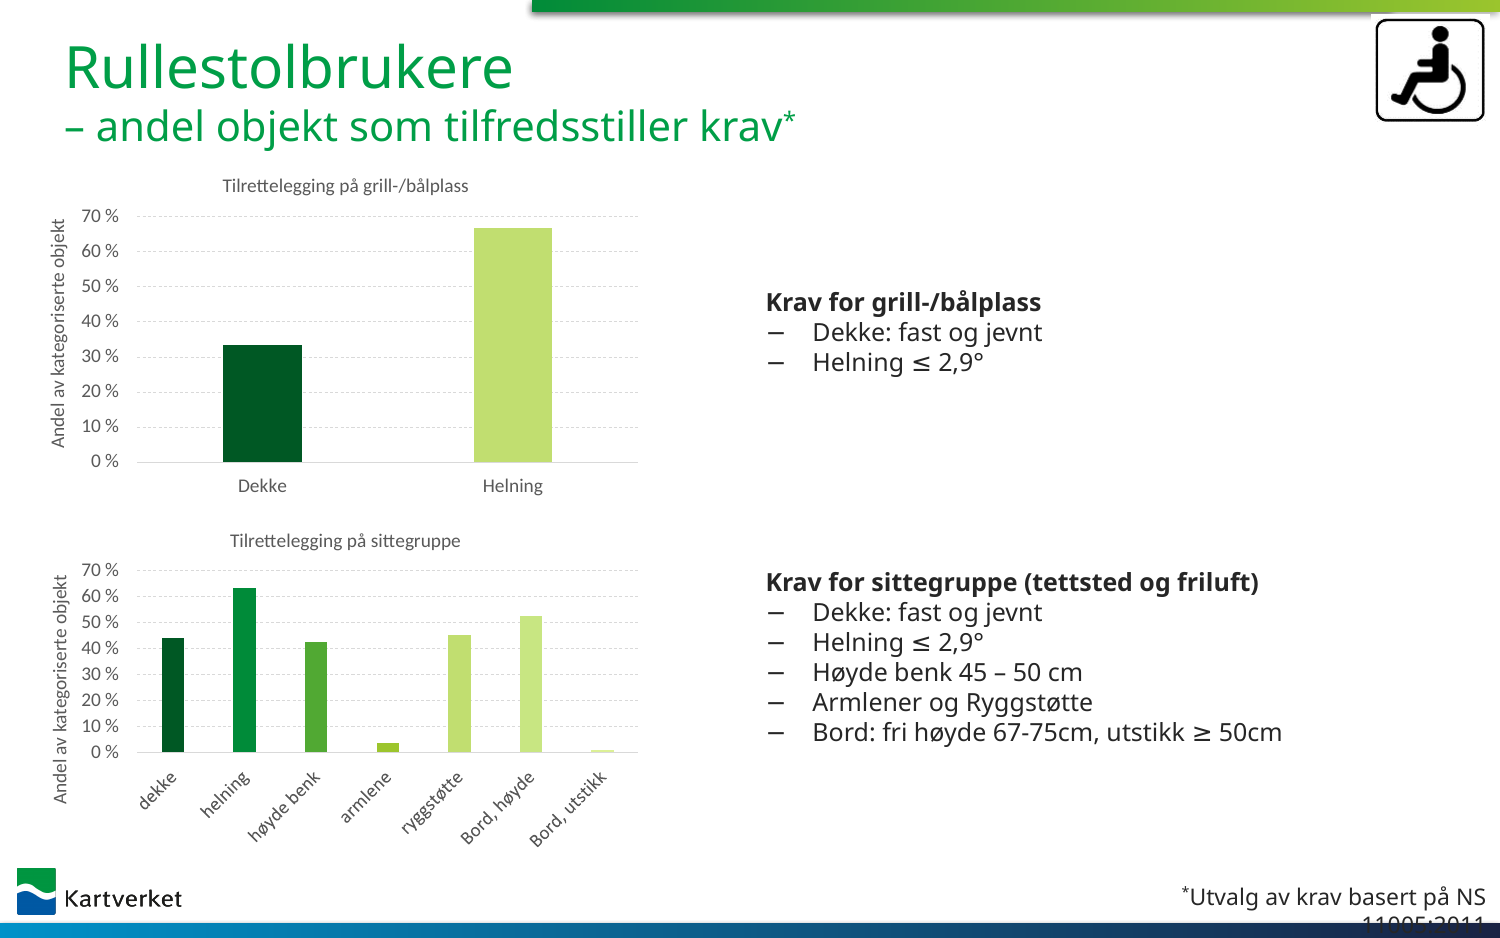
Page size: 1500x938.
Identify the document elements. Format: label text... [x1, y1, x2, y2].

picture [1371, 13, 1491, 127]
picture [41, 166, 650, 505]
text_box Rullestolbrukere – andel objekt som tilfredsstiller krav* [49, 14, 1431, 158]
text_box Krav for sittegruppe (tettsted og friluft) Dekke: fast og jevnt Helning ≤ 2,9° Høyde benk 45 – 50 cm Armlener og Ryggstøtte Bord: fri høyde 67-75cm, utstikk ≥ 50cm [750, 559, 1500, 754]
text_box *Utvalg av krav basert på NS 11005:2011 [1068, 873, 1500, 938]
text_box Krav for grill-/bålplass Dekke: fast og jevnt Helning ≤ 2,9° [750, 279, 1452, 384]
picture [41, 520, 650, 859]
